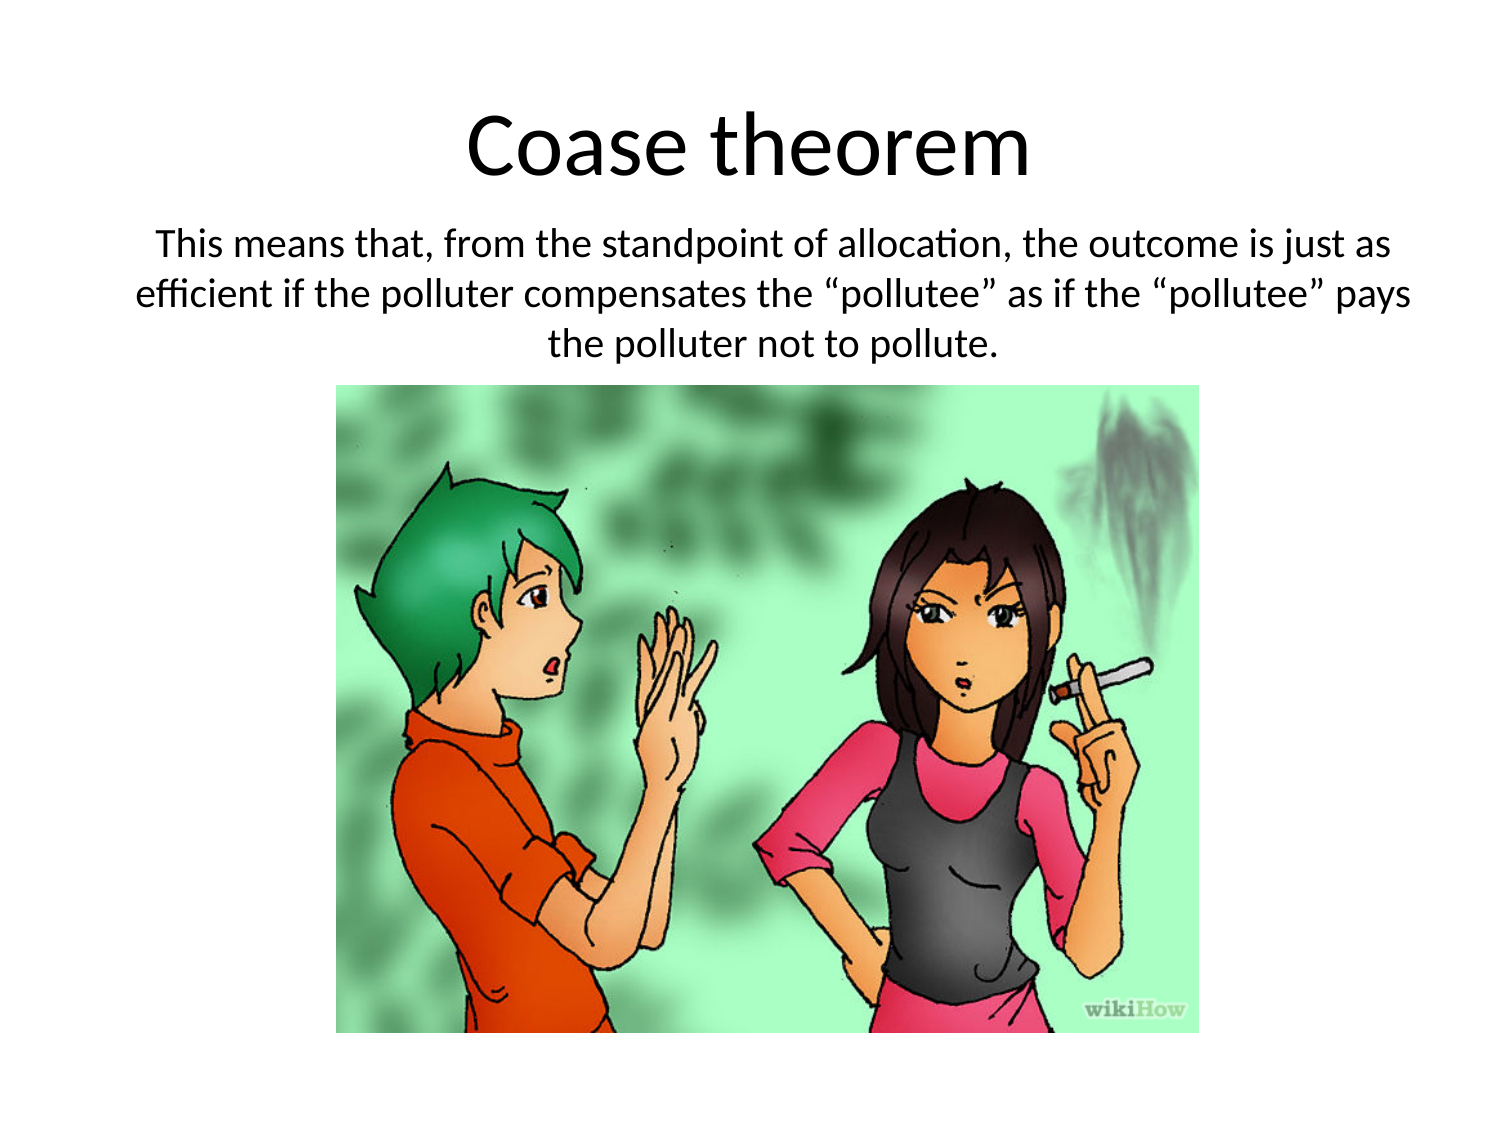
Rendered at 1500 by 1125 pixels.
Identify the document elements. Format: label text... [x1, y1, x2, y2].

title Coase theorem [75, 45, 1425, 233]
text_box This means that, from the standpoint of allocation, the outcome is just as efficient if the polluter compensates the “pollutee” as if the “pollutee” pays the polluter not to pollute. [100, 208, 1447, 373]
picture [336, 385, 1200, 1033]
